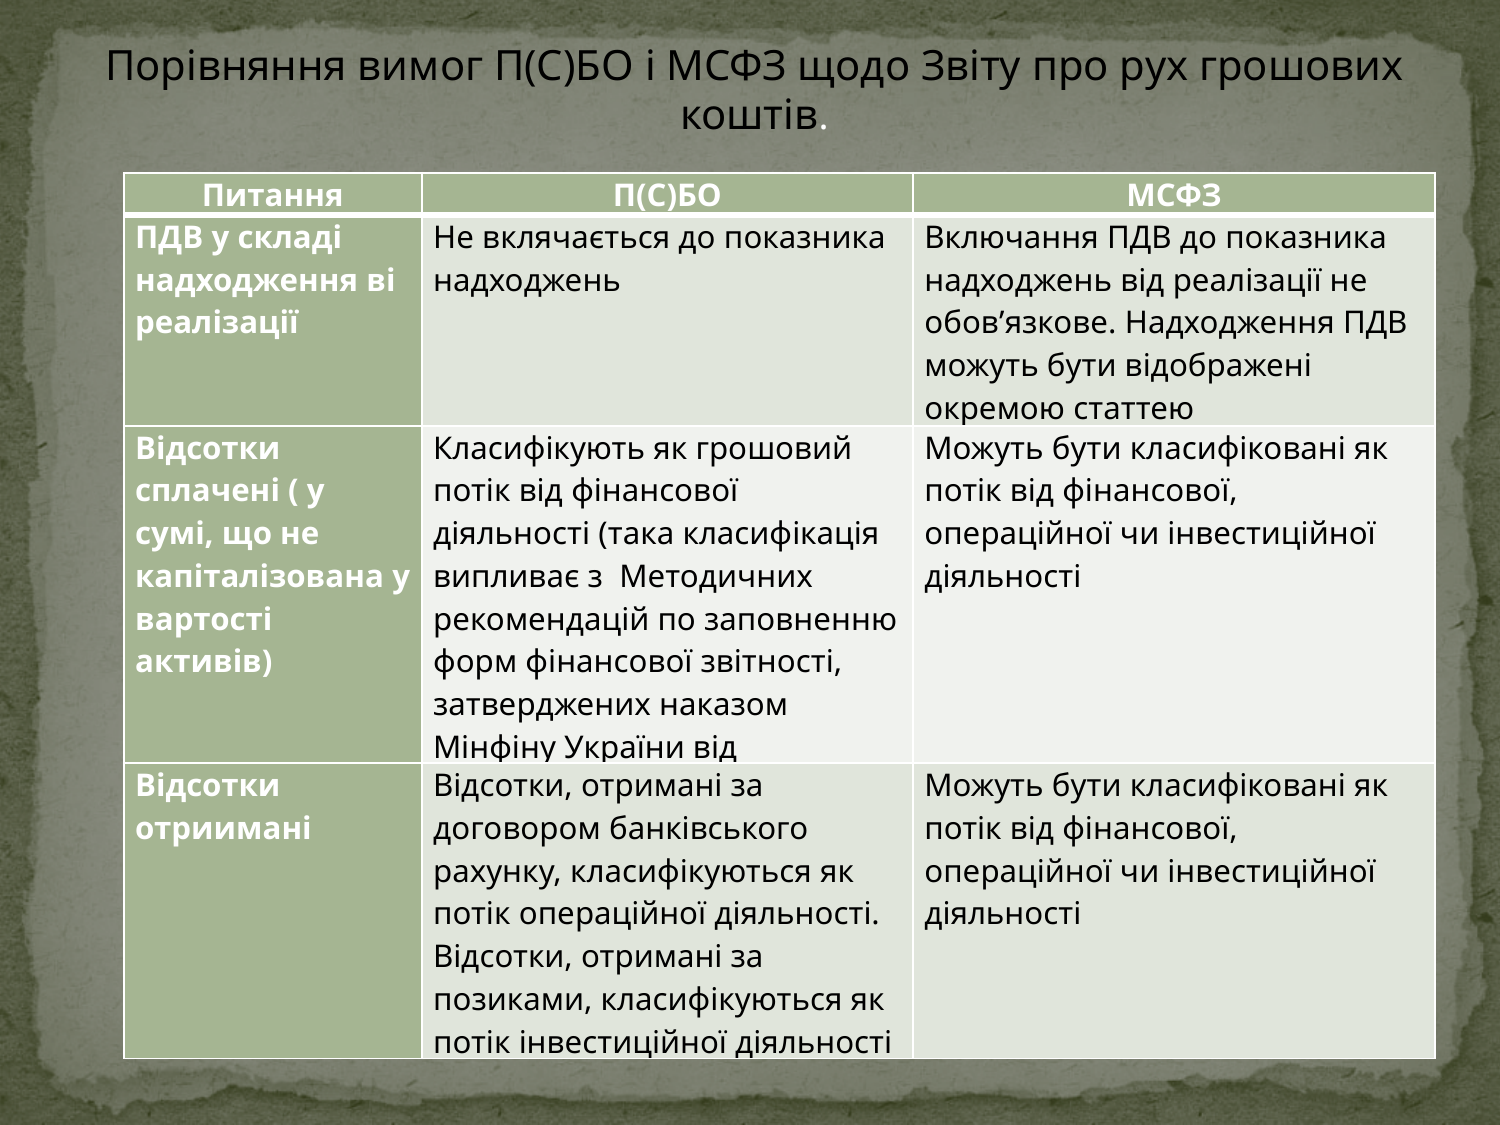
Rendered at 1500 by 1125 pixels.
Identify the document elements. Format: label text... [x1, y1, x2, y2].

table_header П(С)БО [423, 174, 912, 212]
table_cell Можуть бути класифіковані як потік від фінансової, операційної чи інвестиційної діяльності [914, 427, 1434, 762]
table_cell Відсотки сплачені ( у сумі, що не капіталізована у вартості активів) [125, 427, 421, 762]
table_cell Відсотки, отримані за договором банківського рахунку, класифікуються як потік операційної діяльності. Відсотки, отримані за позиками, класифікуються як потік інвестиційної діяльності [423, 764, 912, 1058]
table_header Питання [125, 174, 421, 212]
table_header МСФЗ [914, 174, 1434, 212]
text_box Порівняння вимог П(С)БО і МСФЗ щодо Звіту про рух грошових коштів. [51, 30, 1458, 146]
table_cell Відсотки отриимані [125, 764, 421, 1058]
table_cell ПДВ у складі надходження ві реалізації [125, 218, 421, 425]
table_cell Класифікують як грошовий потік від фінансової діяльності (така класифікація випливає з Методичних рекомендацій по заповненню форм фінансової звітності, затверджених наказом Мінфіну України від 28.03.2013р. [423, 427, 912, 762]
table_cell Не вклячається до показника надходжень [423, 218, 912, 425]
table_cell Включання ПДВ до показника надходжень від реалізації не обов’язкове. Надходження ПДВ можуть бути відображені окремою статтею [914, 218, 1434, 425]
table_cell Можуть бути класифіковані як потік від фінансової, операційної чи інвестиційної діяльності [914, 764, 1434, 1058]
